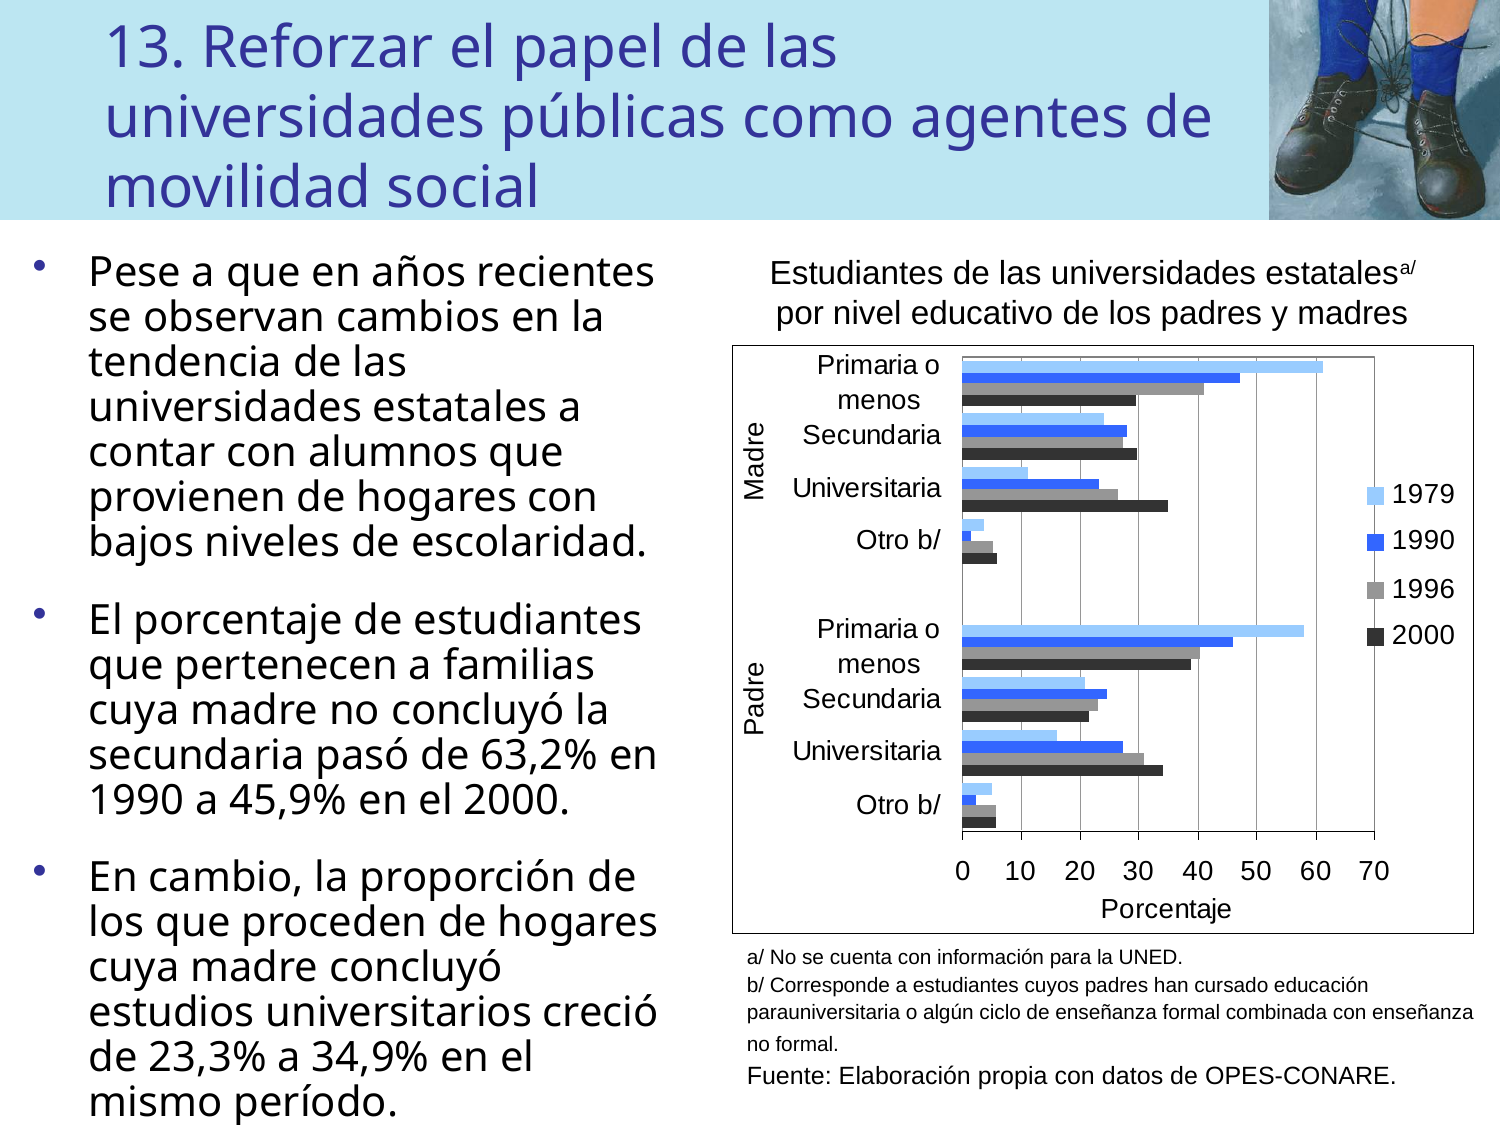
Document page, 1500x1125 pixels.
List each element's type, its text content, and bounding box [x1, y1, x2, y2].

text_box a/ No se cuenta con información para la UNED. b/ Corresponde a estudiantes cuyos padres han cursado educación parauniversitaria o algún ciclo de enseñanza formal combinada con enseñanza no formal. Fuente: Elaboración propia con datos de OPES-CONARE. [738, 947, 1483, 1097]
title 13. Reforzar el papel de las universidades públicas como agentes de movilidad social [89, 20, 1235, 209]
picture [0, 0, 1500, 220]
text_box Estudiantes de las universidades estatalesa/ por nivel educativo de los padres y madres [726, 243, 1459, 336]
list Pese a que en años recientes se observan cambios en la tendencia de las universidades estatales a contar con alumnos que provienen de hogares con bajos niveles de escolaridad. El porcentaje de estudiantes que pertenecen a familias cuya madre no concluyó la secundaria pasó de 63,2% en 1990 a 45,9% en el 2000. En cambio, la proporción de los que proceden de hogares cuya madre concluyó estudios universitarios creció de 23,3% a 34,9% en el mismo período. [17, 243, 680, 1095]
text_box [724, 337, 1483, 941]
